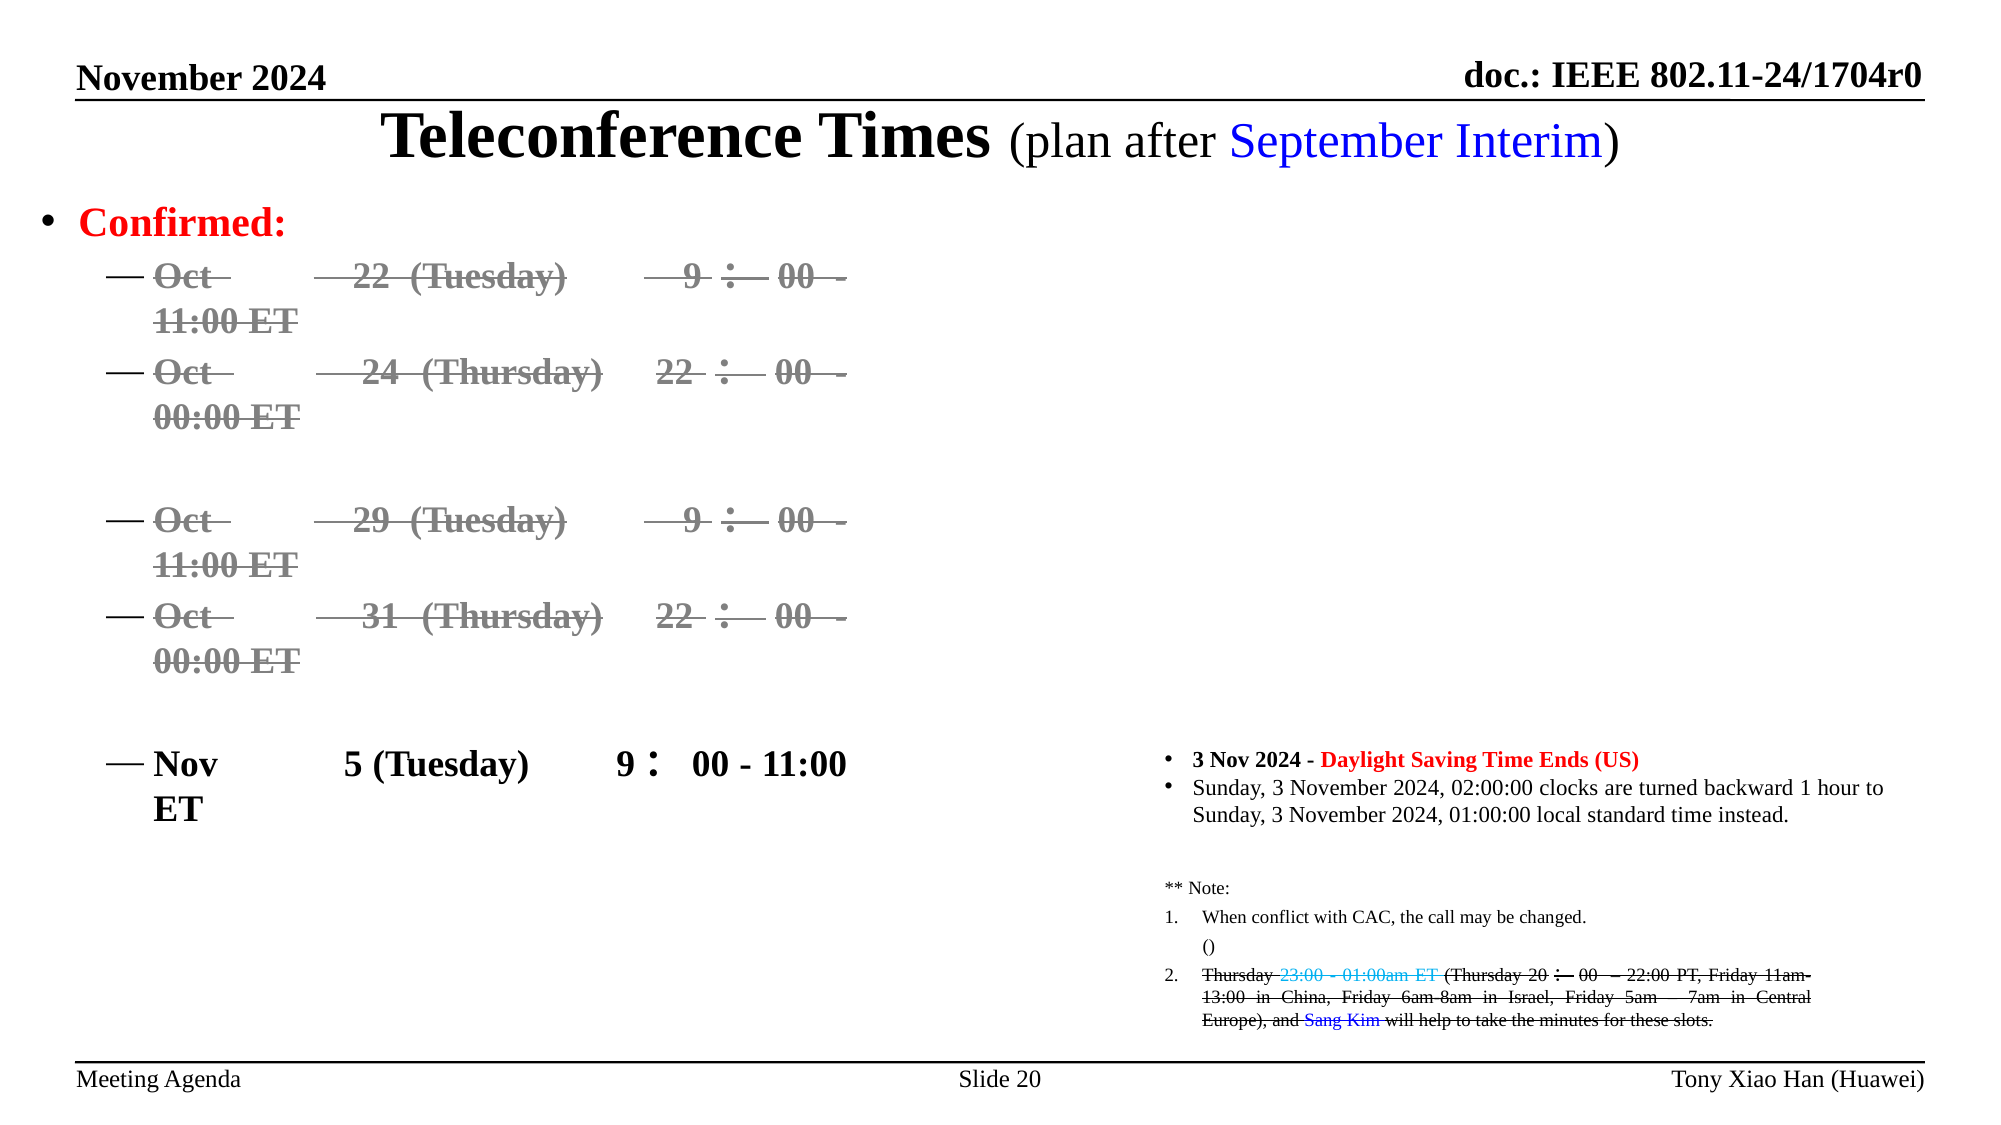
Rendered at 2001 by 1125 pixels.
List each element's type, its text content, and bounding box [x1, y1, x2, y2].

text_box 3 Nov 2024 - Daylight Saving Time Ends (US) Sunday, 3 November 2024, 02:00:00 clocks are turned backward 1 hour to Sunday, 3 November 2024, 01:00:00 local standard time instead. [1149, 737, 1900, 835]
text_box Confirmed: Oct 22 (Tuesday) 9：00 - 11:00 ET Oct 24 (Thursday) 22：00 - 00:00 ET Oct 29 (Tuesday) 9：00 - 11:00 ET Oct 31 (Thursday) 22：00 - 00:00 ET Nov 5 (Tuesday) 9：00 - 11:00 ET [25, 187, 863, 1051]
text_box Teleconference Times (plan after September Interim) [0, 87, 2000, 175]
text_box ** Note: When conflict with CAC, the call may be changed. () Thursday 23:00 - 01:00am ET (Thursday 20：00 – 22:00 PT, Friday 11am-13:00 in China, Friday 6am-8am in Israel, Friday 5am – 7am in Central Europe), and Sang Kim will help to take the minutes for these slots. [1149, 868, 1827, 1038]
